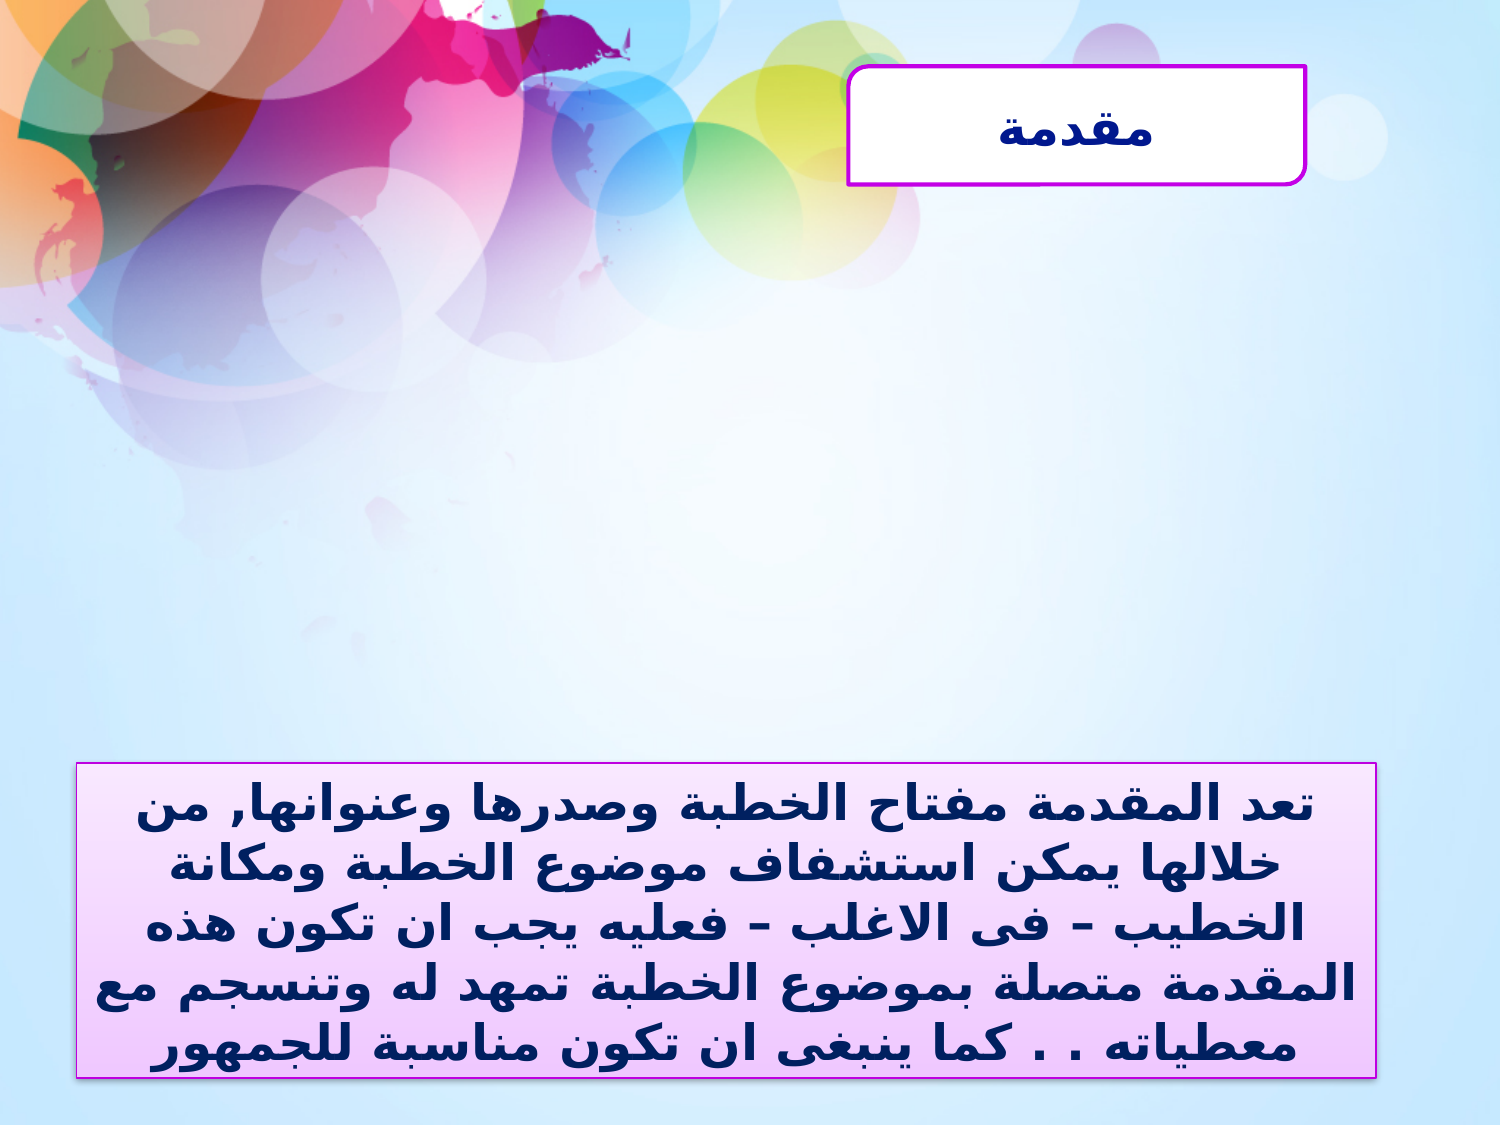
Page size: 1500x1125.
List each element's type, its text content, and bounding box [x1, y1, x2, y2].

text_box مقدمة [846, 64, 1308, 187]
text_box تعد المقدمة مفتاح الخطبة وصدرها وعنوانها, من خلالها يمكن استشفاف موضوع الخطبة ومكانة الخطيب – فى الاغلب – فعليه يجب ان تكون هذه المقدمة متصلة بموضوع الخطبة تمهد له وتنسجم مع معطياته . . كما ينبغى ان تكون مناسبة للجمهور [76, 762, 1377, 1079]
picture [0, 0, 1500, 1125]
